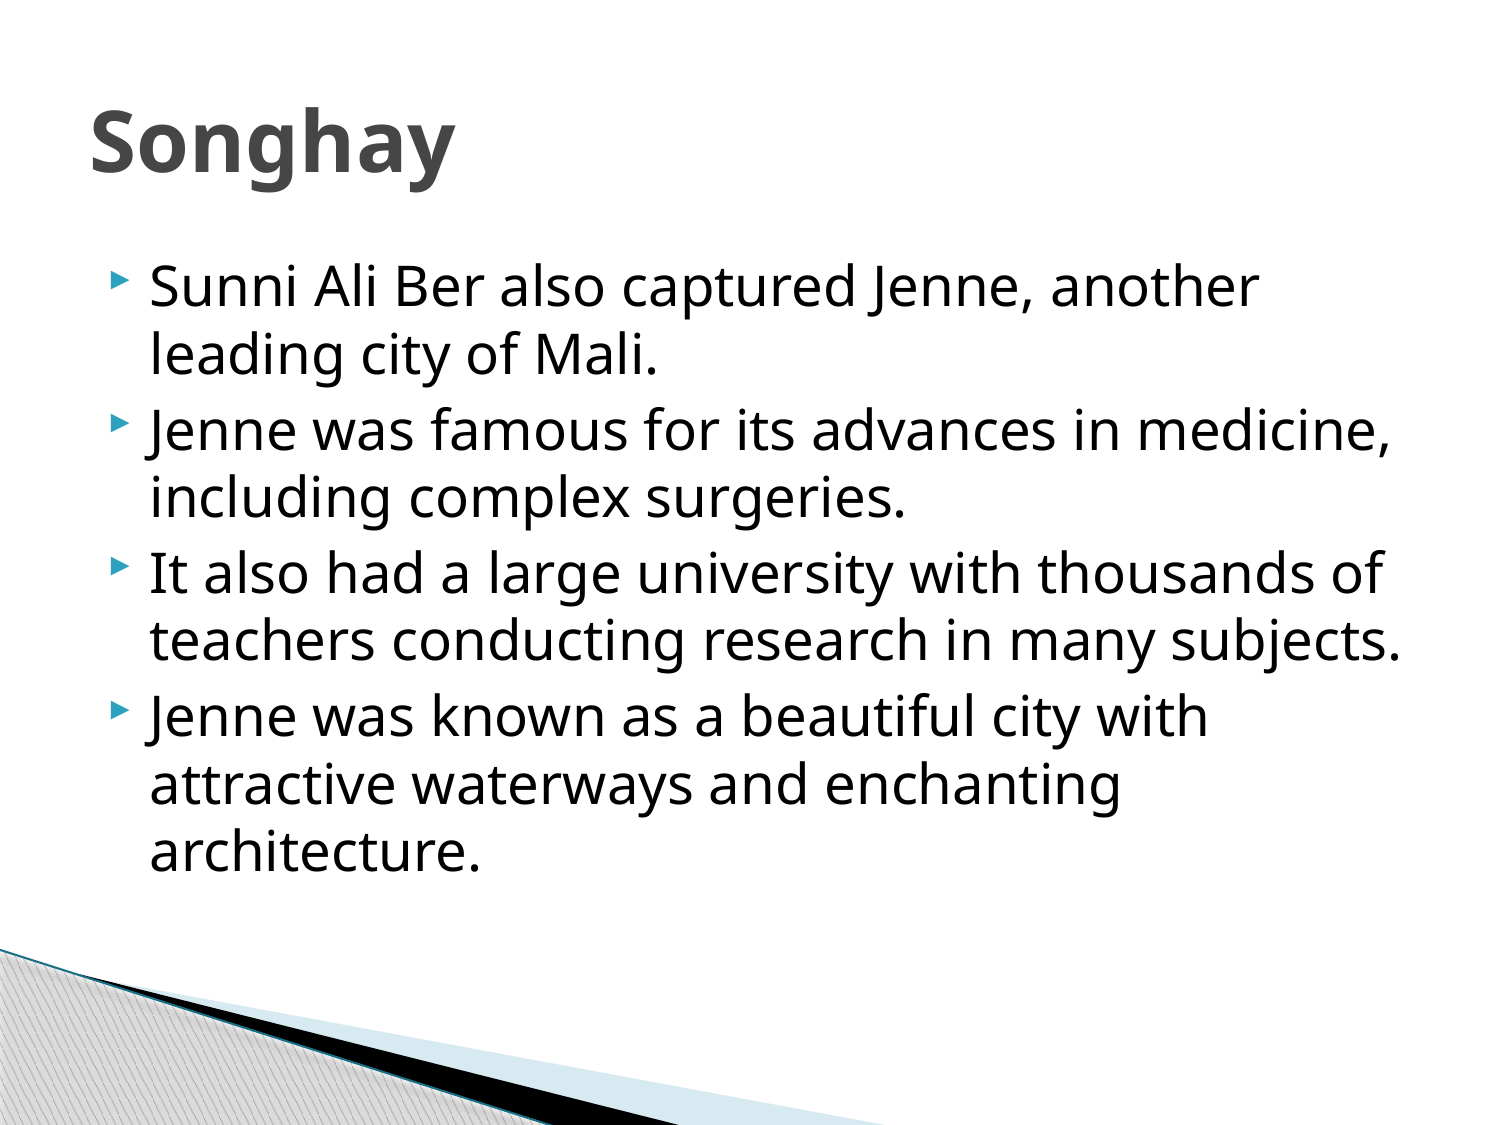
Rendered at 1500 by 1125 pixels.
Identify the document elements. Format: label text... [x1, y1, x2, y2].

title Songhay [75, 45, 1425, 233]
list Sunni Ali Ber also captured Jenne, another leading city of Mali. Jenne was famous for its advances in medicine, including complex surgeries. It also had a large university with thousands of teachers conducting research in many subjects. Jenne was known as a beautiful city with attractive waterways and enchanting architecture. [75, 243, 1425, 986]
